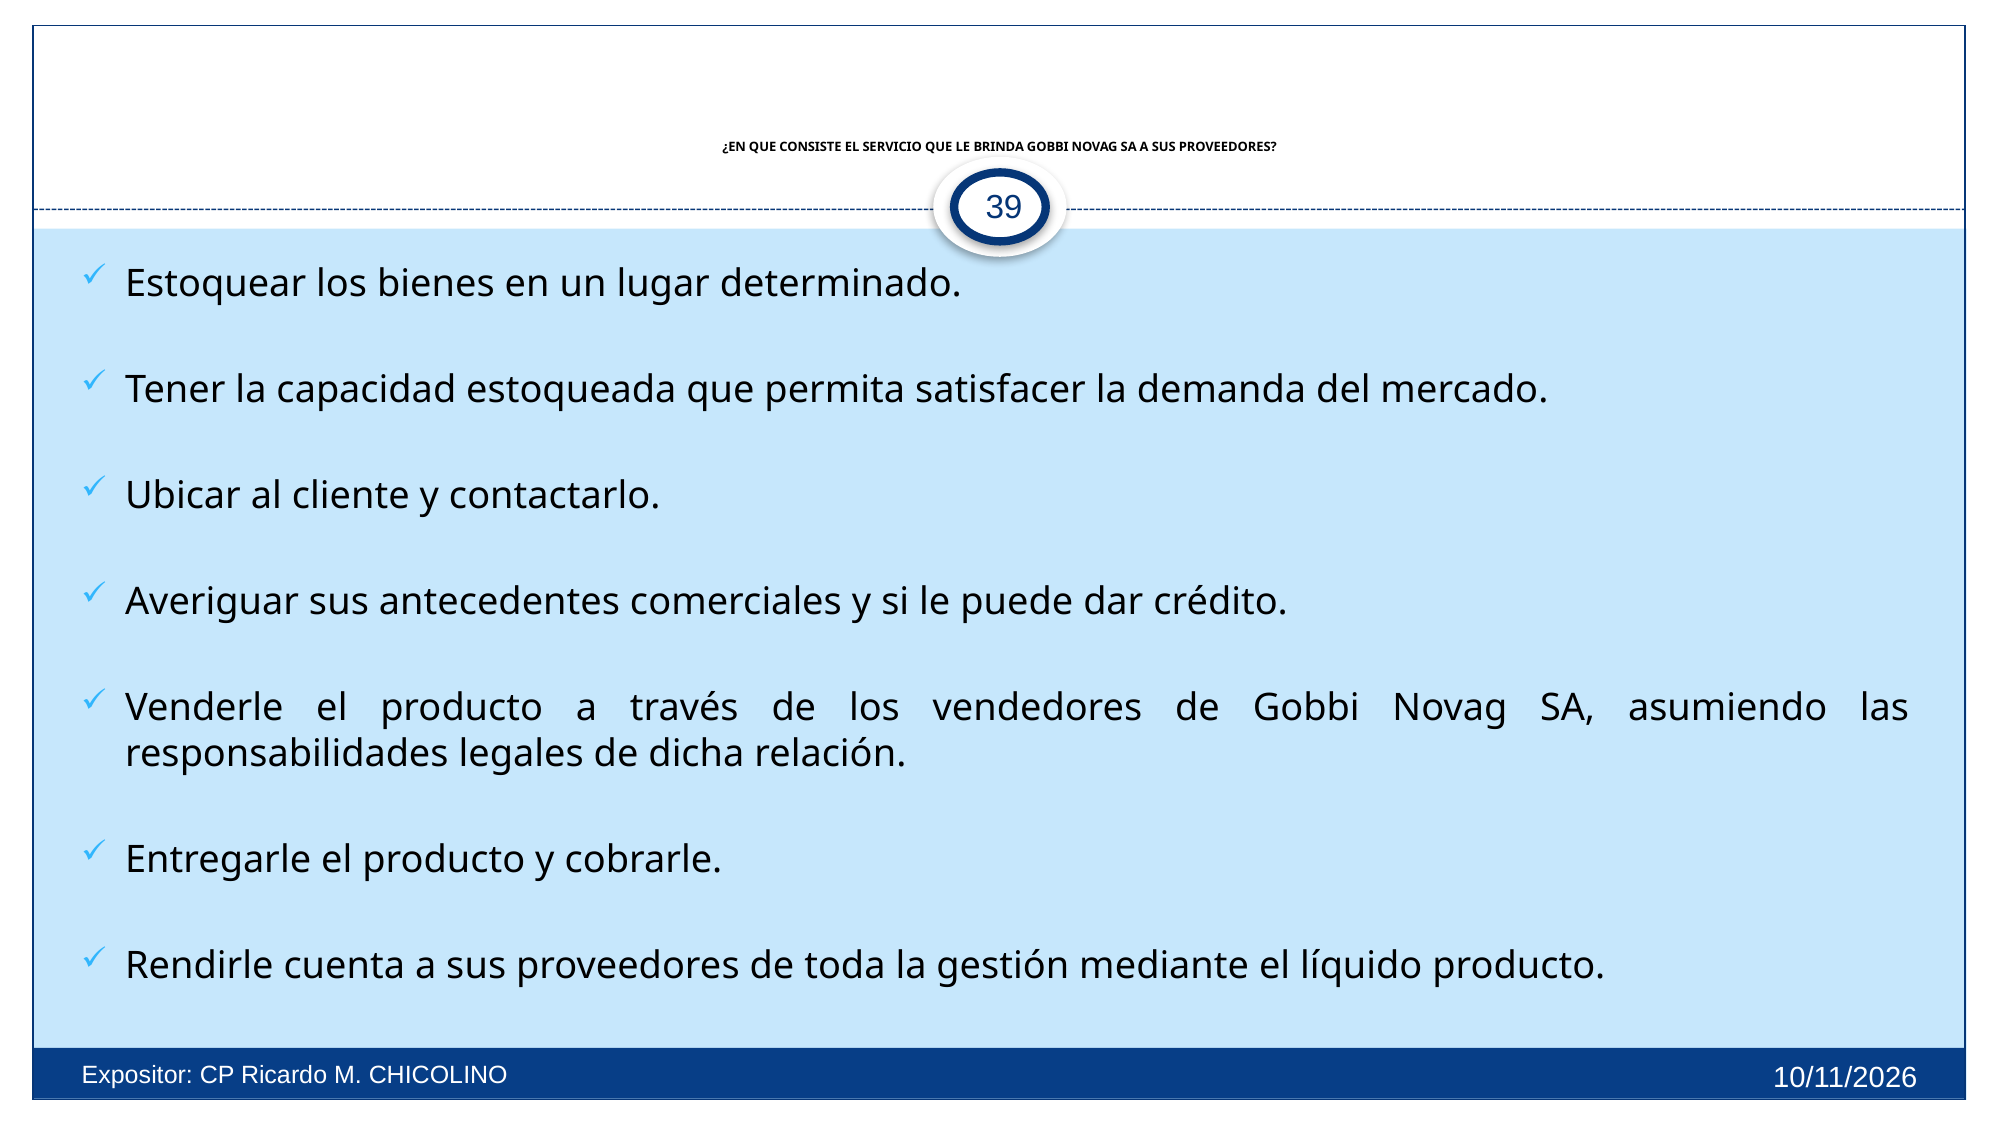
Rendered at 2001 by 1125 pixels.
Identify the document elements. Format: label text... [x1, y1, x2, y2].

slide_number 39 [954, 168, 1055, 241]
title ¿EN QUE CONSISTE EL SERVICIO QUE LE BRINDA GOBBI NOVAG SA A SUS PROVEEDORES? [65, 37, 1933, 162]
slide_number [1266, 1050, 1933, 1111]
footer Expositor: CP Ricardo M. CHICOLINO [66, 1051, 850, 1112]
list Estoquear los bienes en un lugar determinado. Tener la capacidad estoqueada que permita satisfacer la demanda del mercado. Ubicar al cliente y contactarlo. Averiguar sus antecedentes comerciales y si le puede dar crédito. Venderle el producto a través de los vendedores de Gobbi Novag SA, asumiendo las responsabilidades legales de dicha relación. Entregarle el producto y cobrarle. Rendirle cuenta a sus proveedores de toda la gestión mediante el líquido producto. [66, 250, 1926, 1001]
